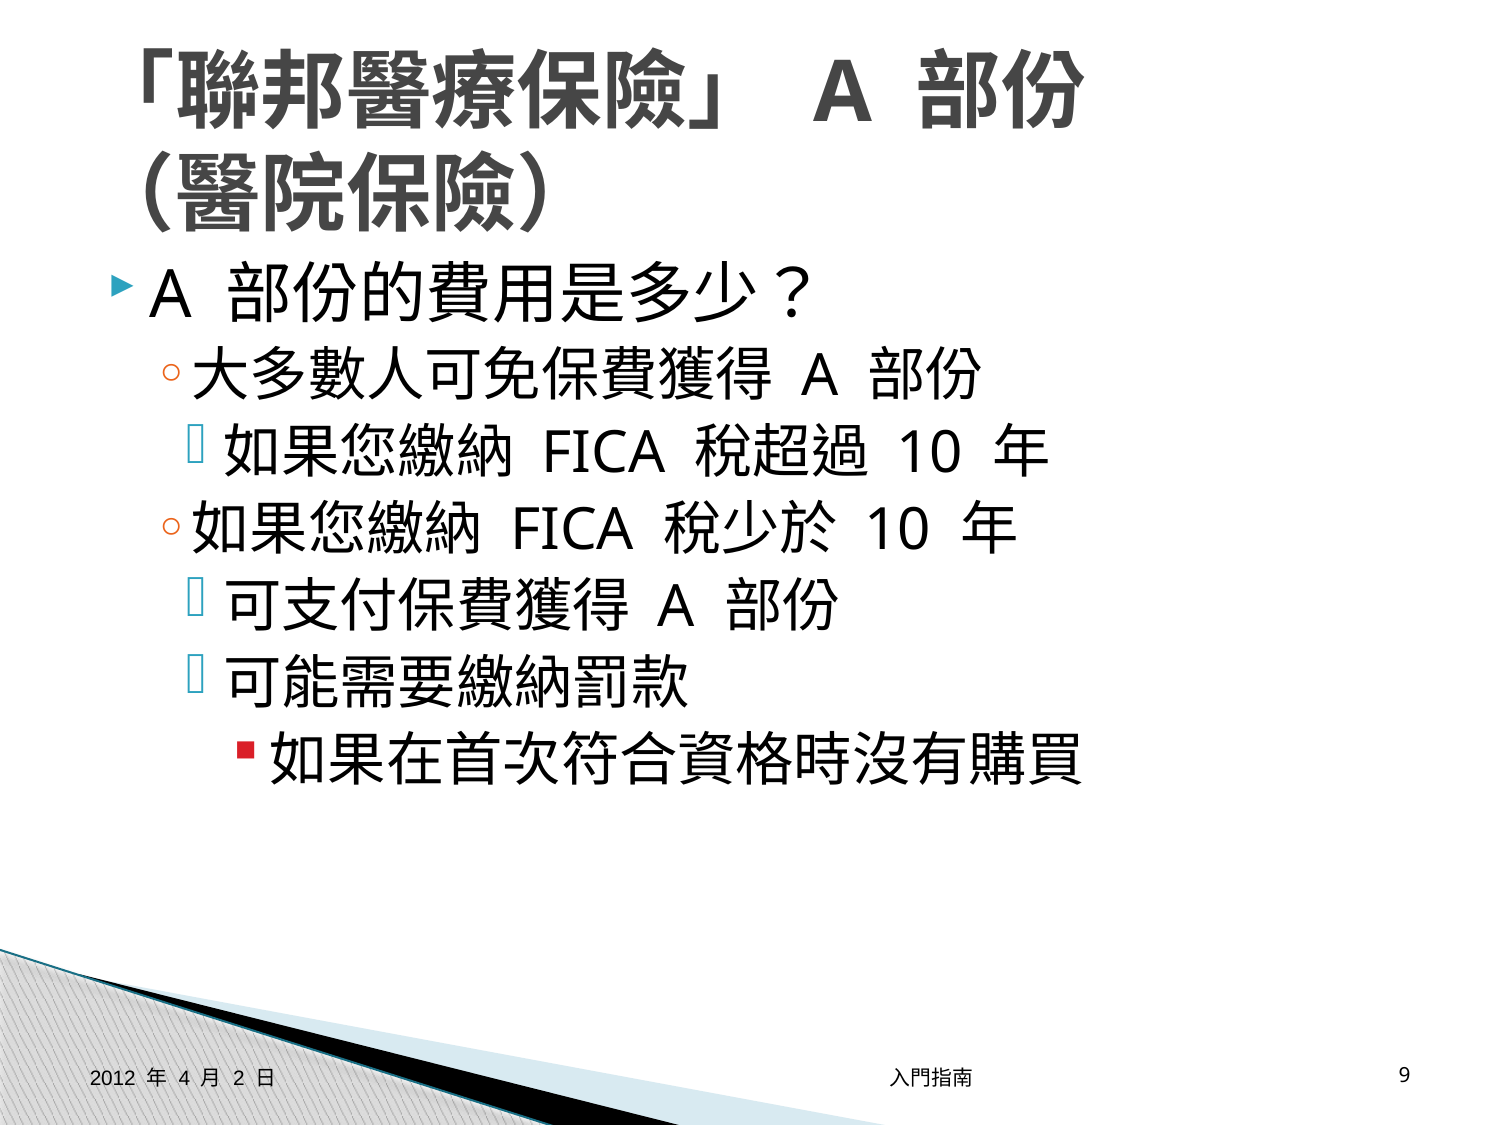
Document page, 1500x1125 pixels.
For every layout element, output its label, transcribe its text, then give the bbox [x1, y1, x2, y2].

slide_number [75, 1037, 425, 1098]
list A 部份的費用是多少？ 大多數人可免保費獲得 A 部份 如果您繳納 FICA 稅超過 10 年 如果您繳納 FICA 稅少於 10 年 可支付保費獲得 A 部份 可能需要繳納罰款 如果在首次符合資格時沒有購買 [75, 243, 1425, 986]
title 「聯邦醫療保險」 A 部份 （醫院保險） [75, 45, 1425, 233]
footer 入門指南 [512, 1037, 988, 1098]
slide_number 9 [1074, 1037, 1425, 1098]
